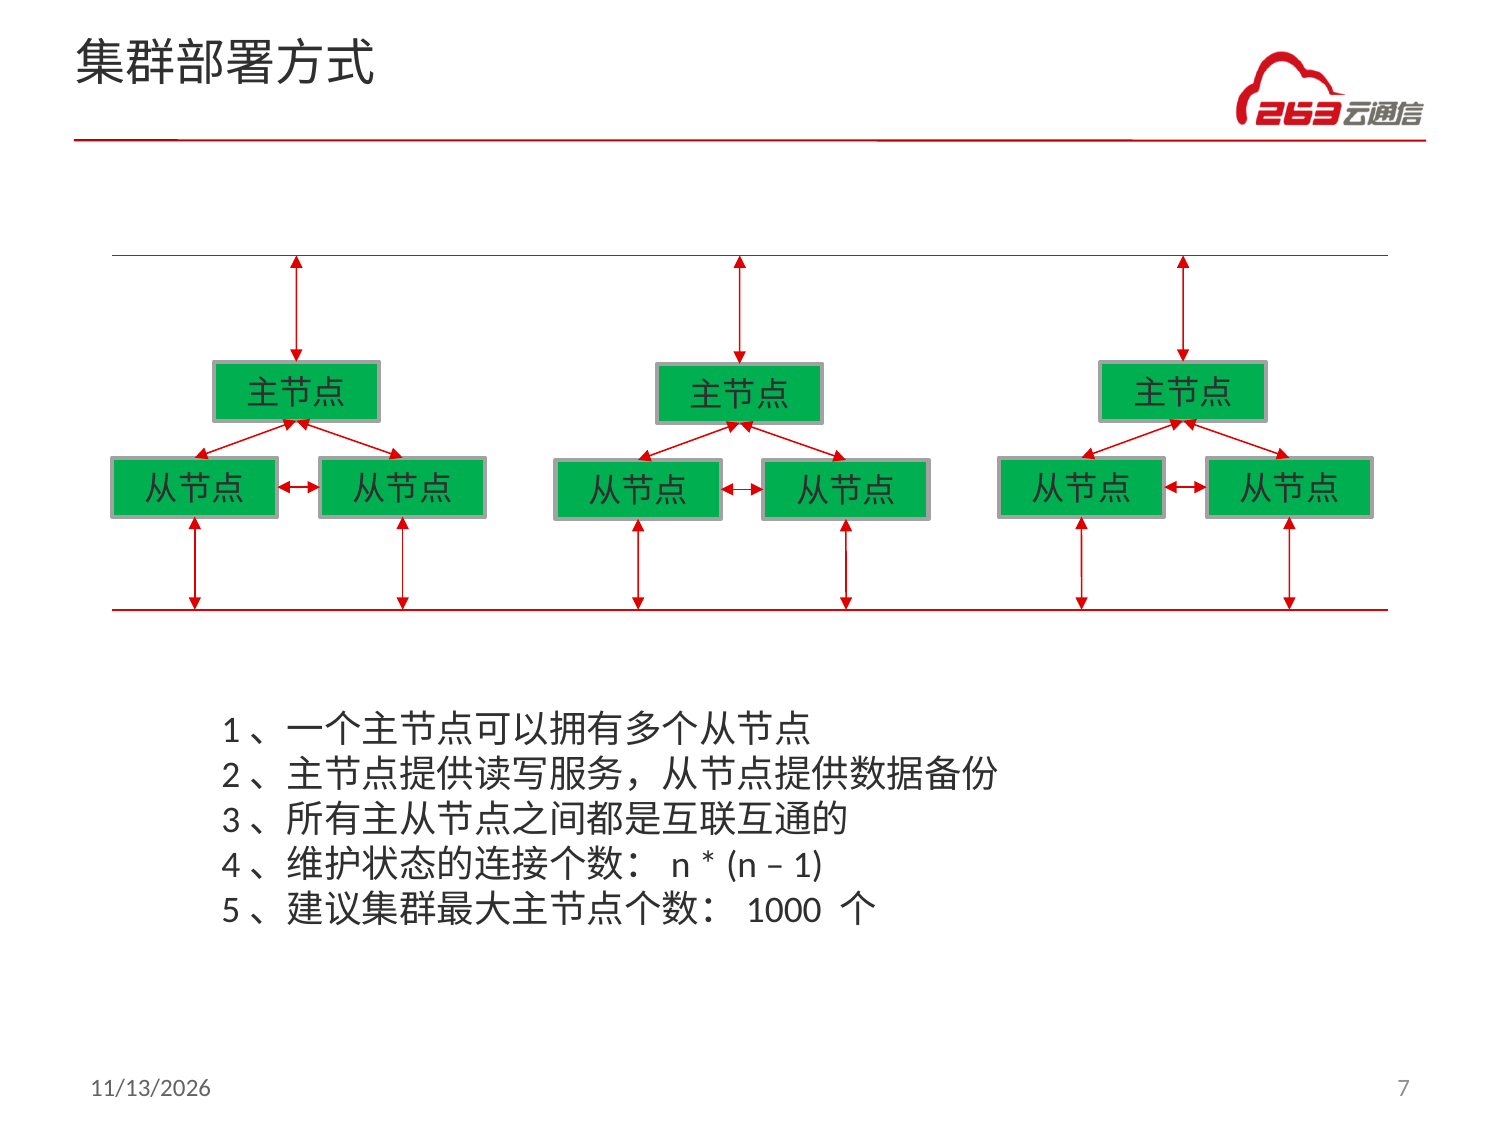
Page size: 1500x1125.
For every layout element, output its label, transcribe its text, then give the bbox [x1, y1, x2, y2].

text_box 从节点 [1205, 456, 1374, 519]
text_box 1、一个主节点可以拥有多个从节点 2、主节点提供读写服务，从节点提供数据备份 3、所有主从节点之间都是互联互通的 4、维护状态的连接个数：n * (n – 1) 5、建议集群最大主节点个数：1000 个 [206, 698, 1247, 938]
text_box 从节点 [761, 458, 931, 521]
text_box 从节点 [553, 458, 723, 521]
text_box 从节点 [110, 456, 279, 519]
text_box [296, 420, 403, 458]
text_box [739, 422, 847, 461]
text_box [1182, 420, 1290, 458]
text_box 主节点 [212, 360, 381, 419]
text_box 从节点 [318, 456, 487, 519]
picture [1230, 37, 1430, 141]
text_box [194, 420, 295, 458]
title 集群部署方式 [75, 30, 1235, 136]
text_box 从节点 [997, 456, 1166, 519]
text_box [637, 422, 738, 461]
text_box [1081, 420, 1181, 458]
text_box 主节点 [1098, 360, 1268, 419]
text_box 主节点 [655, 362, 824, 421]
